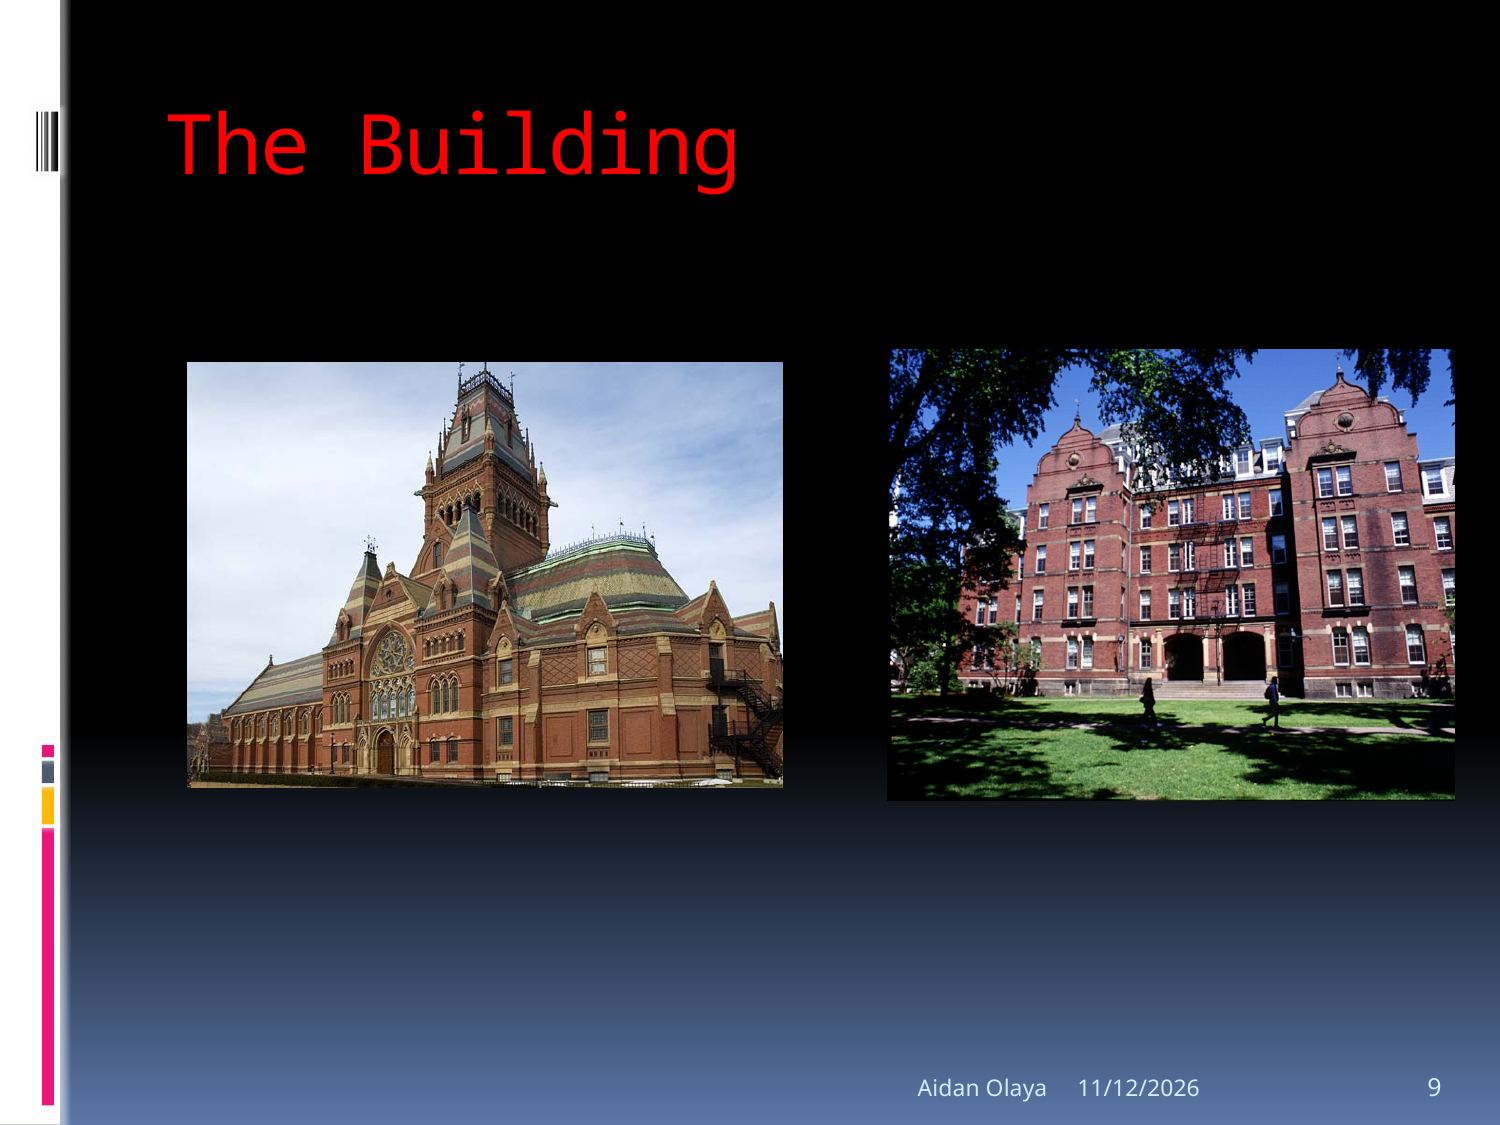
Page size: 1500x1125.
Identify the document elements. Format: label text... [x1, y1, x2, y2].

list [187, 362, 783, 788]
slide_number 9 [1412, 1052, 1488, 1113]
picture [887, 349, 1455, 801]
footer Aidan Olaya [150, 1052, 1063, 1113]
title The Building [150, 83, 1425, 234]
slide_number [1063, 1052, 1412, 1113]
